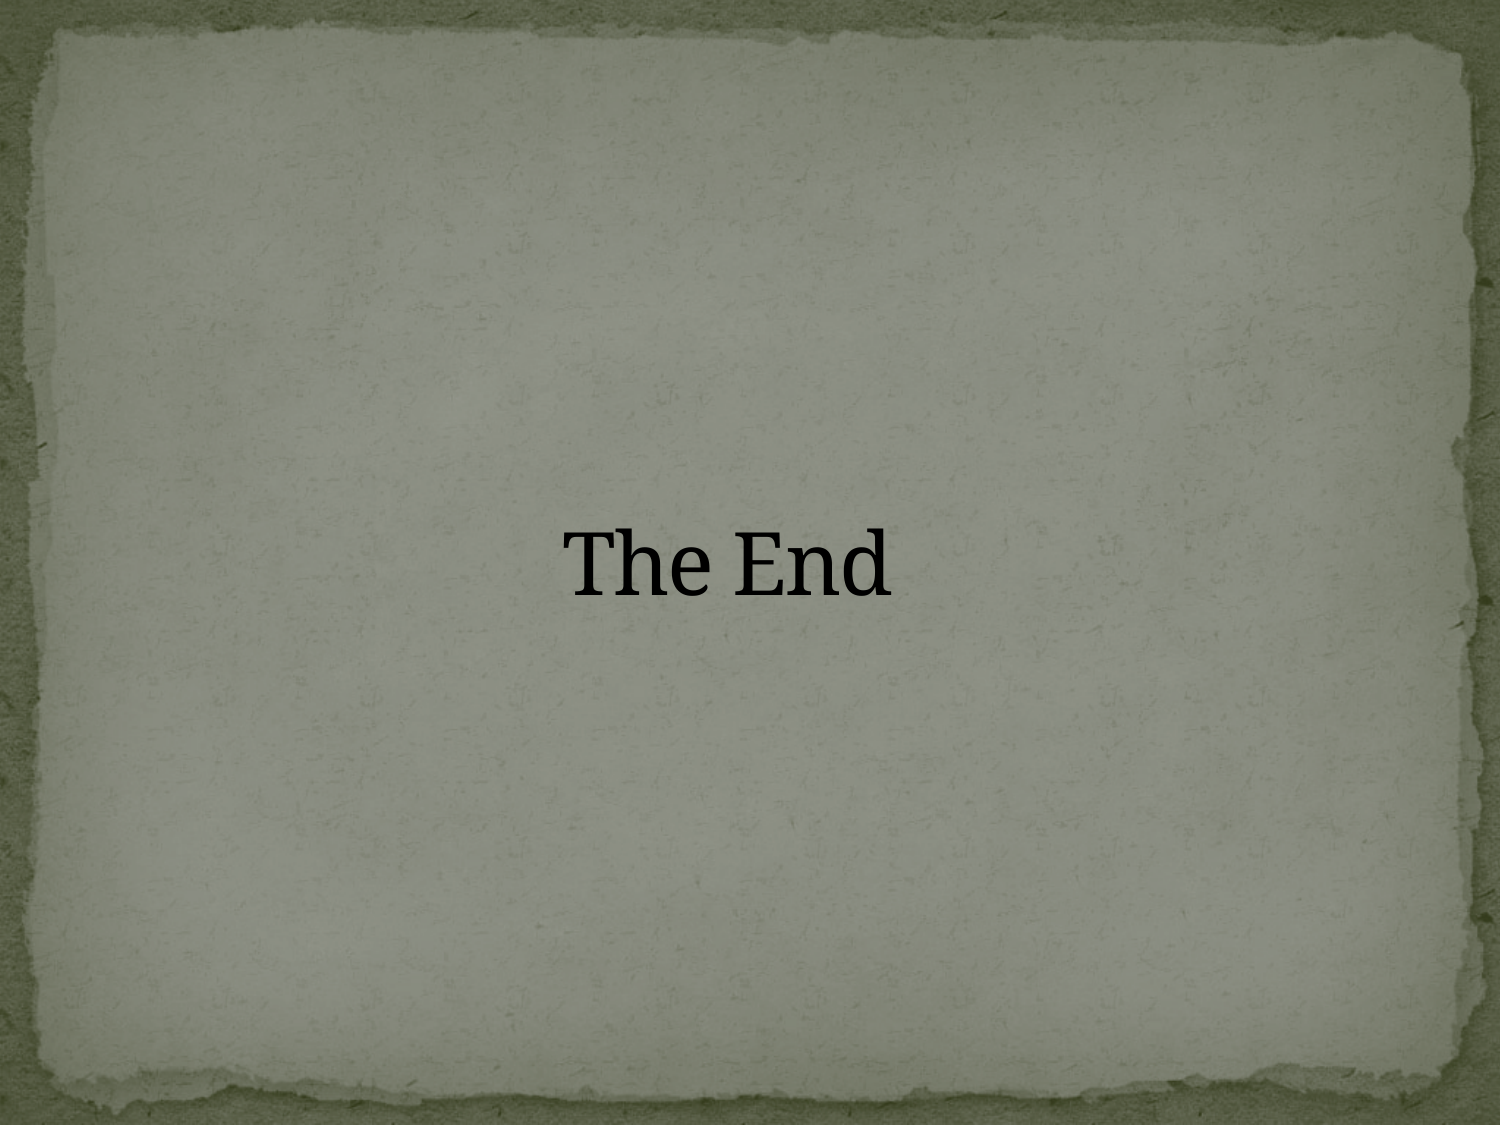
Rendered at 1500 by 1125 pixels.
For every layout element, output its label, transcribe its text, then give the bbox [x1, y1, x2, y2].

title The End [53, 432, 1404, 621]
